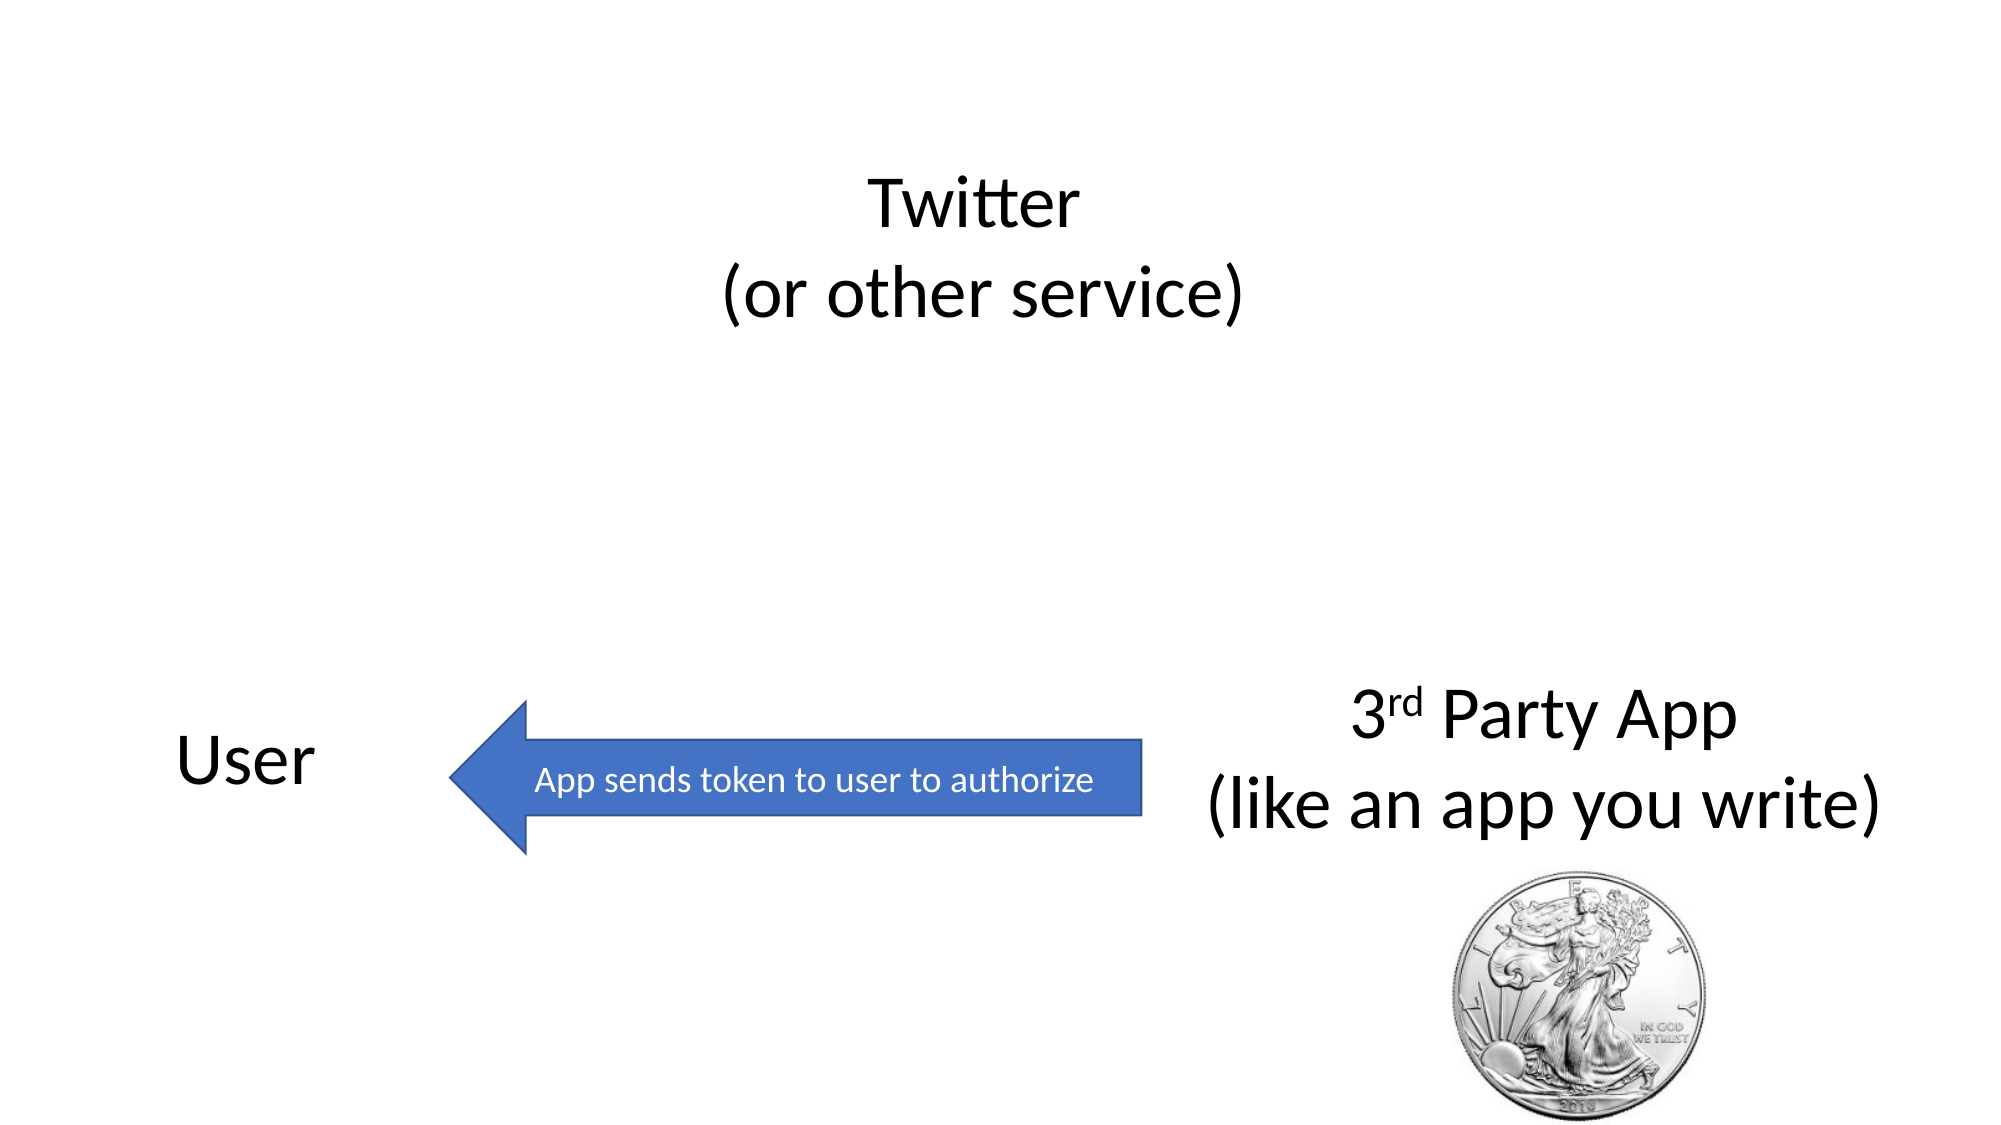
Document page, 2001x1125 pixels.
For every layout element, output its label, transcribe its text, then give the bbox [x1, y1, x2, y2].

text_box Twitter (or other service) [705, 145, 1262, 341]
text_box App sends token to user to authorize [448, 699, 1143, 856]
text_box 3rd Party App (like an app you write) [1190, 656, 1899, 852]
text_box User [160, 701, 332, 807]
picture [1451, 869, 1707, 1125]
